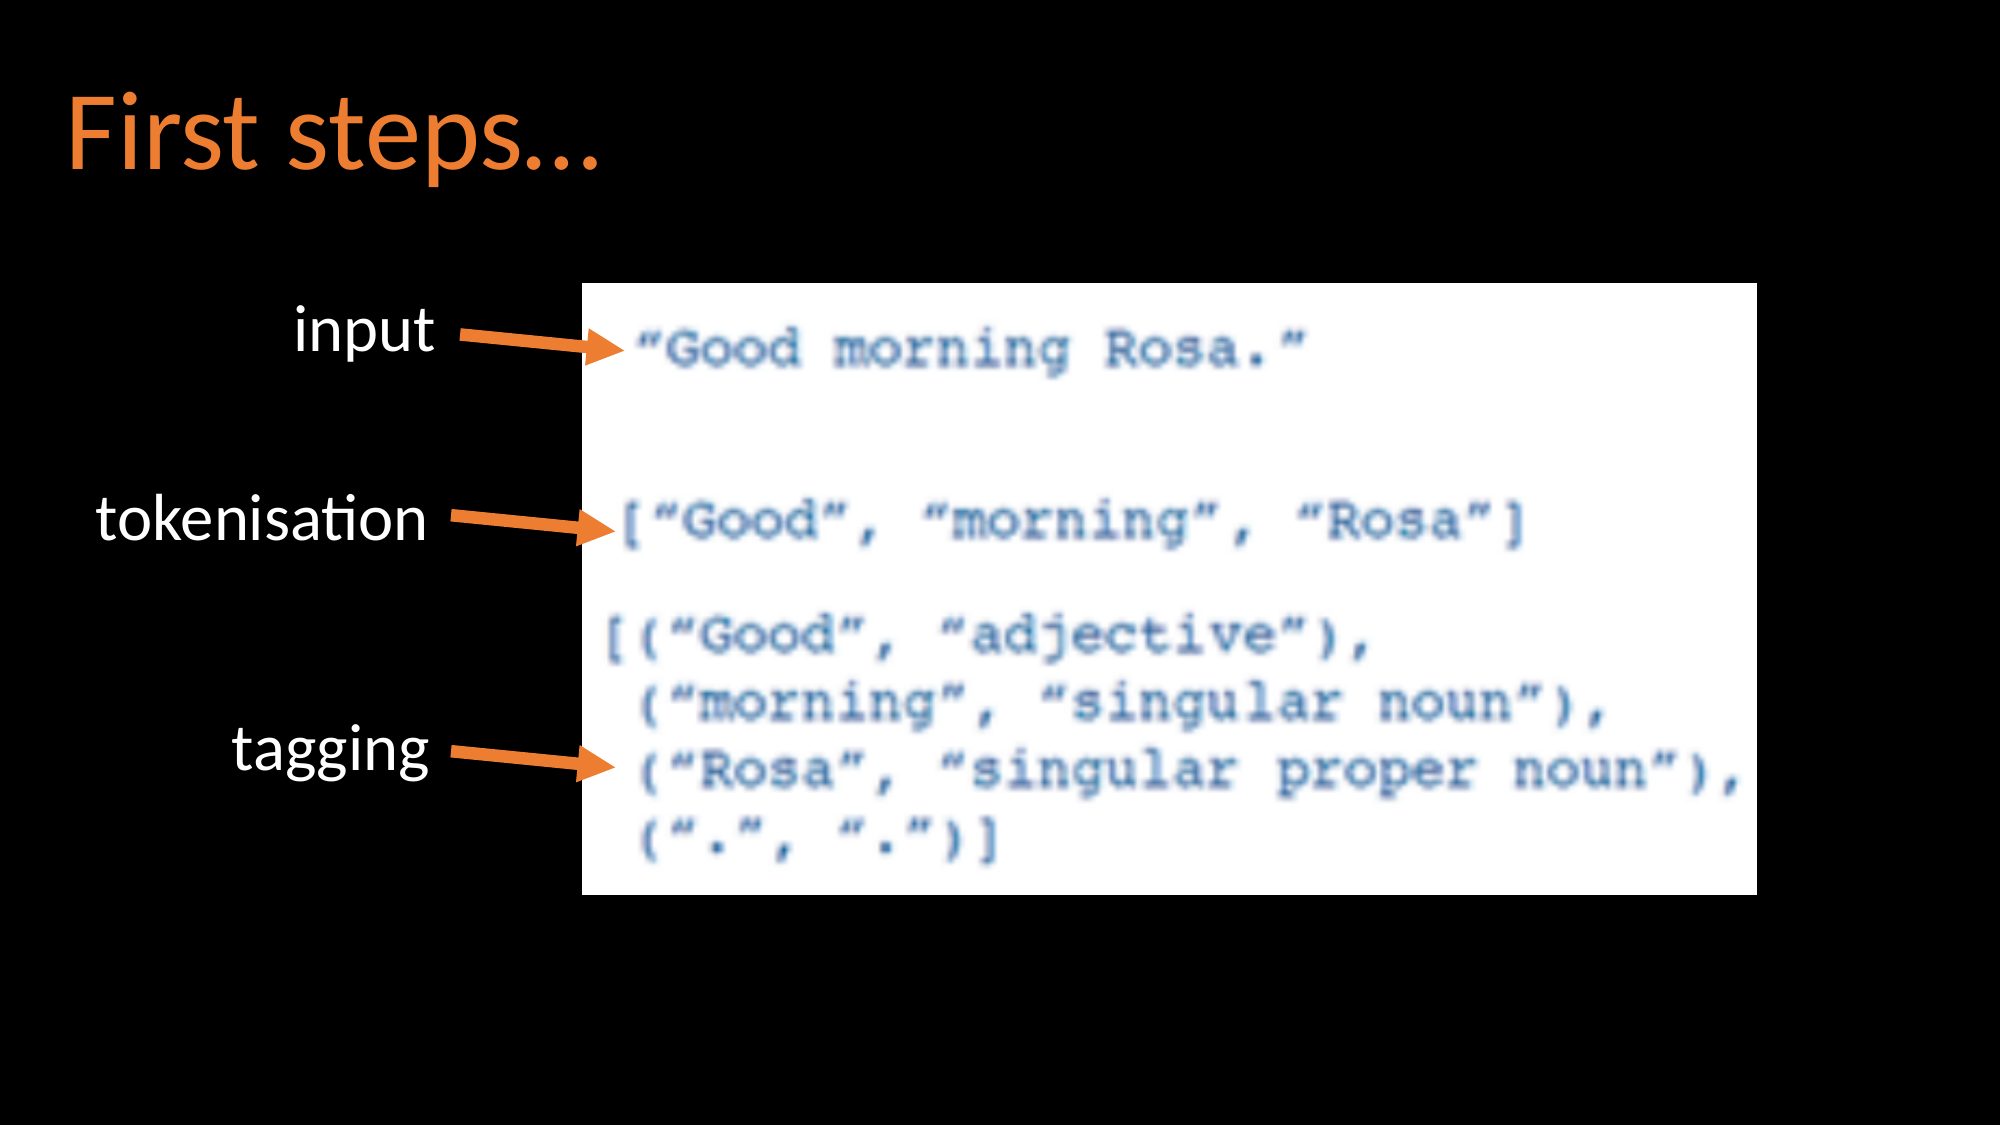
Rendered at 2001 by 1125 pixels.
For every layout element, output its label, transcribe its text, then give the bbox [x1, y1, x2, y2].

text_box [450, 515, 616, 532]
text_box tokenisation [80, 466, 517, 562]
text_box tagging [216, 695, 481, 791]
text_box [460, 334, 625, 351]
text_box First steps… [50, 49, 1950, 270]
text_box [450, 751, 616, 768]
picture [582, 283, 1757, 895]
text_box input [278, 277, 543, 373]
